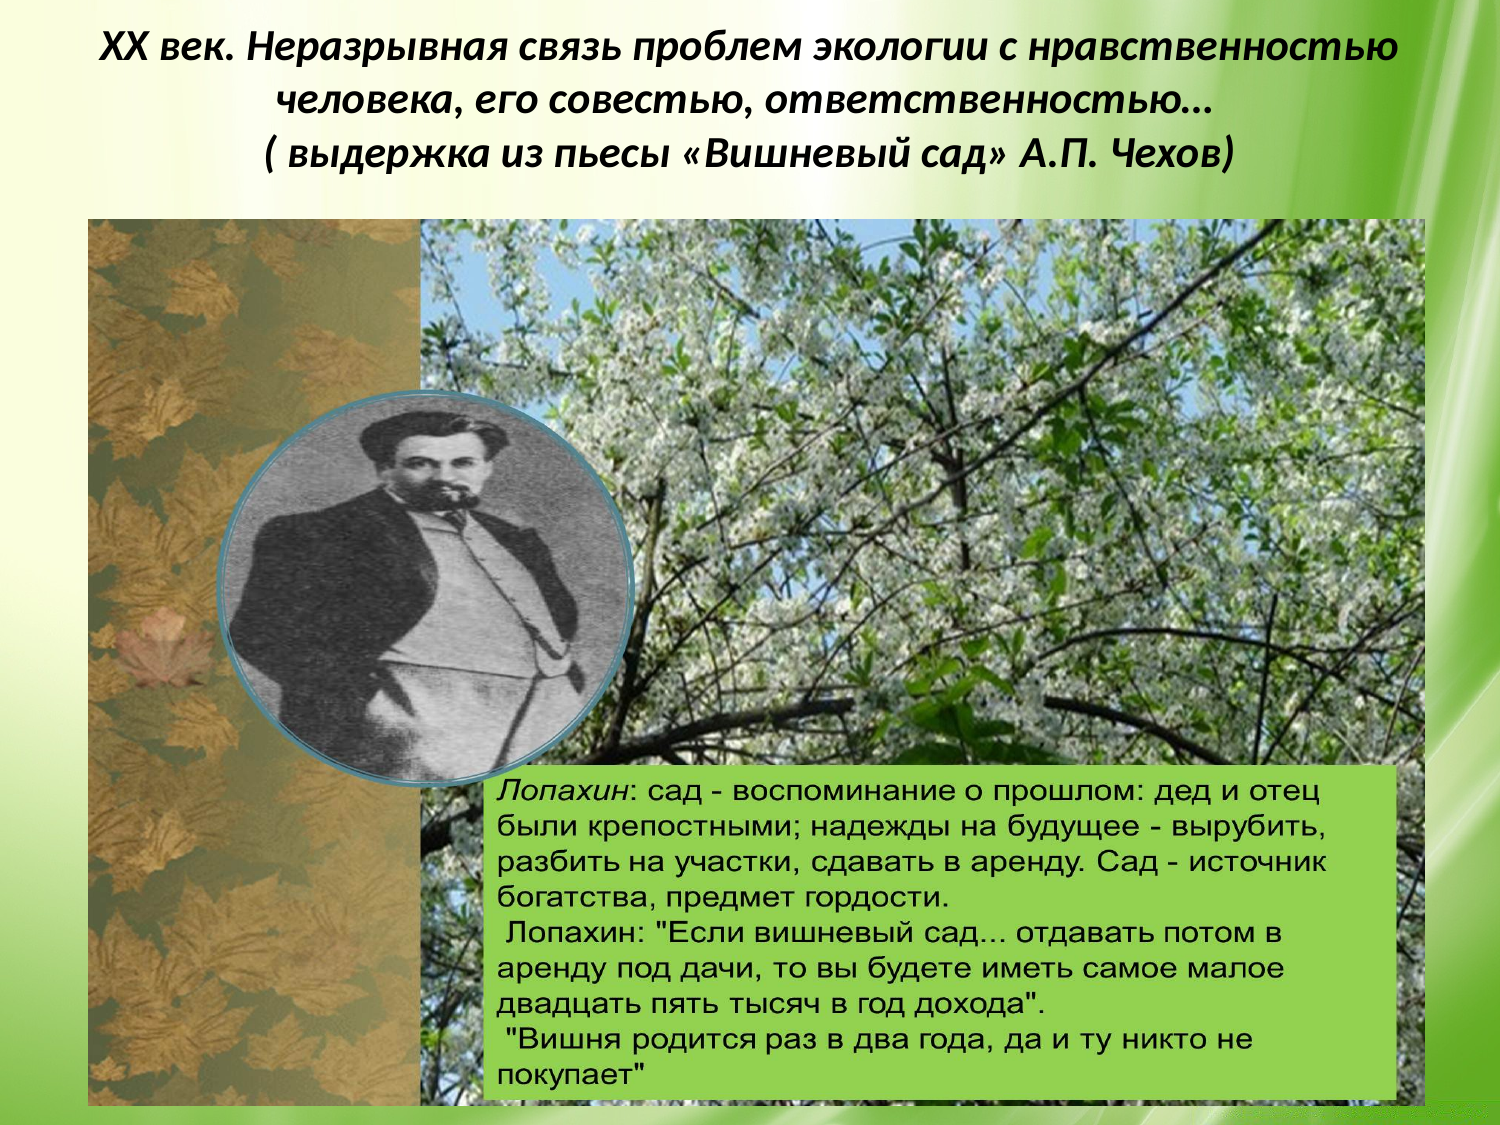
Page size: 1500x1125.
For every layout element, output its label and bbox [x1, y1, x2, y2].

picture [88, 219, 1426, 1107]
list [0, 0, 1500, 1125]
